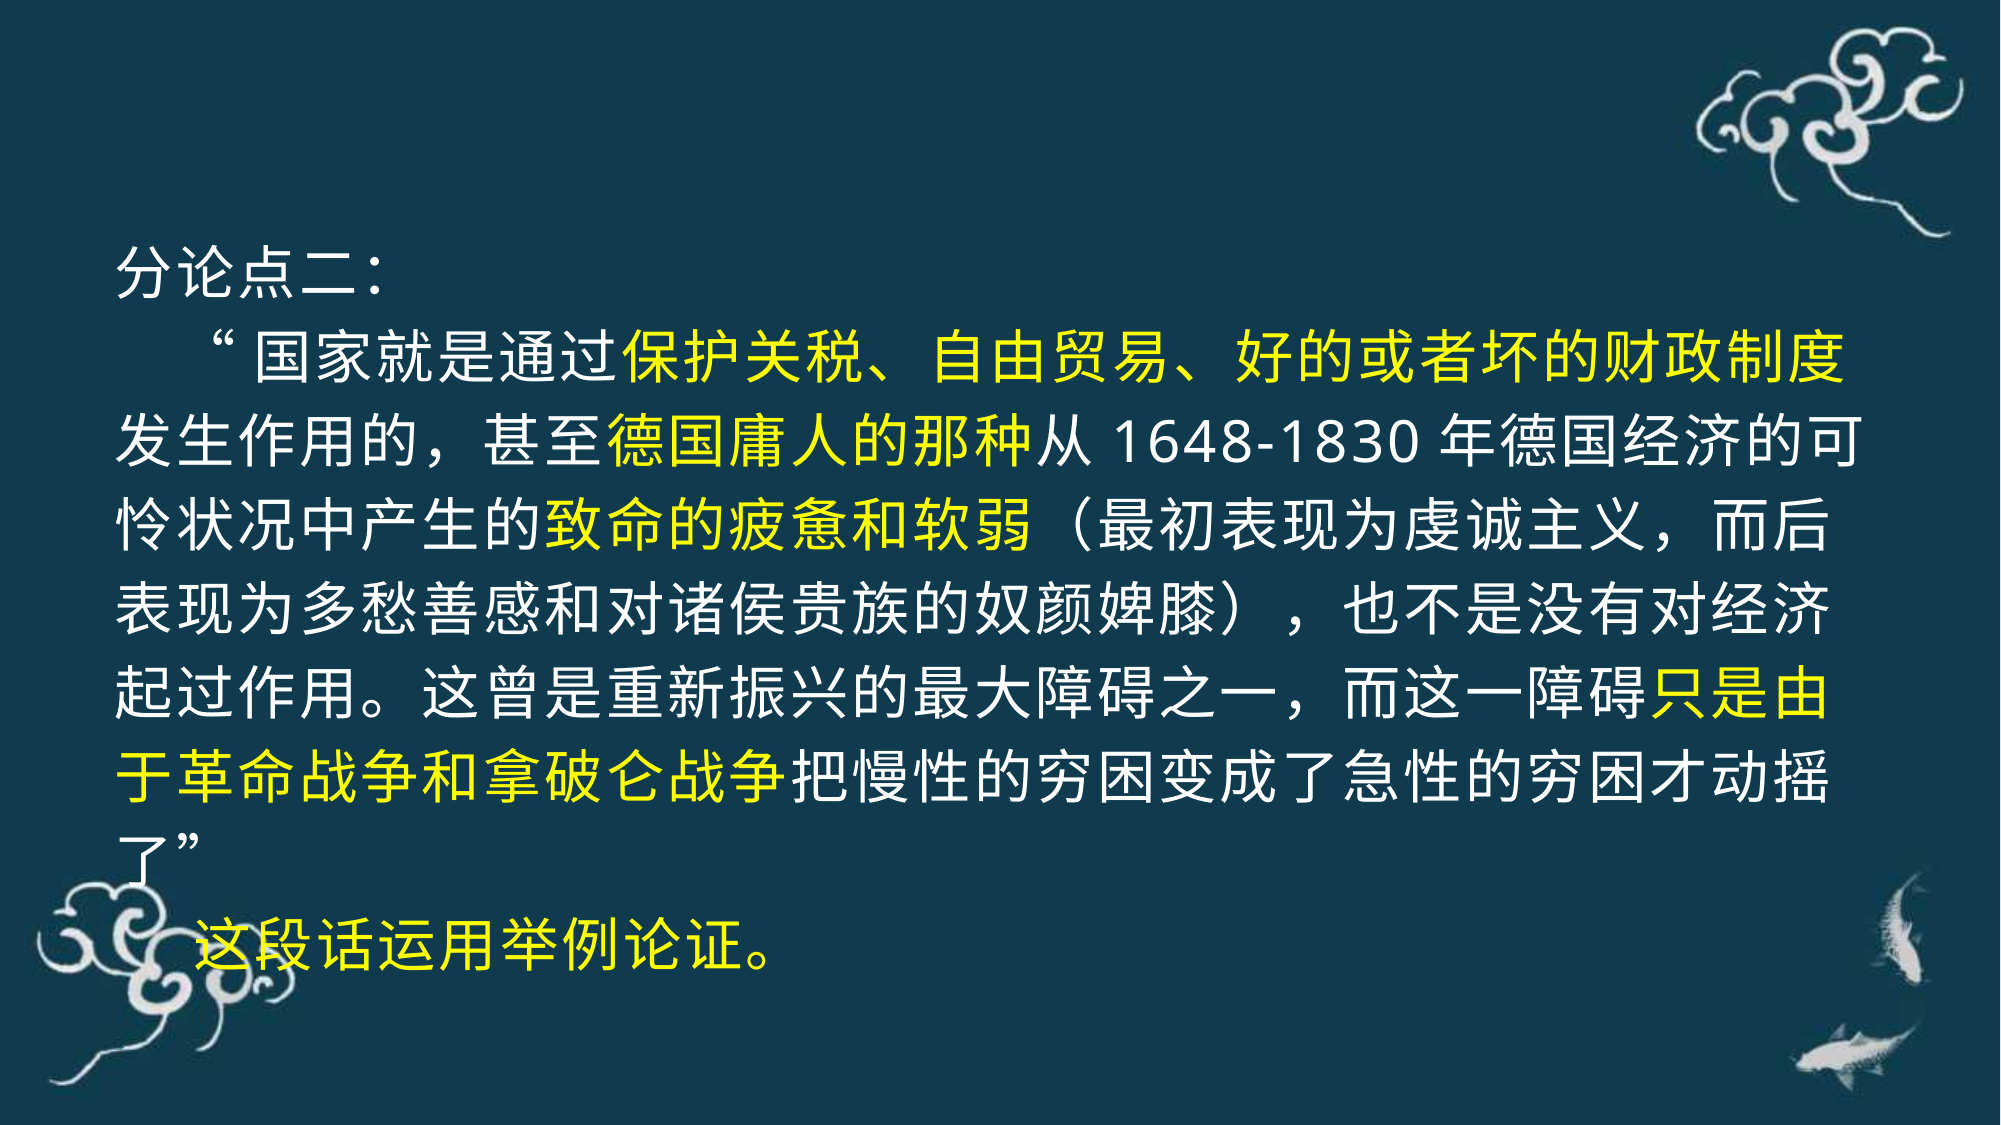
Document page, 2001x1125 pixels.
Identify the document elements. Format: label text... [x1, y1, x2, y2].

list 分论点二： “国家就是通过保护关税、自由贸易、好的或者坏的财政制度发生作用的，甚至德国庸人的那种从1648-1830年德国经济的可怜状况中产生的致命的疲惫和软弱（最初表现为虔诚主义，而后表现为多愁善感和对诸侯贵族的奴颜婢膝），也不是没有对经济起过作用。这曾是重新振兴的最大障碍之一，而这一障碍只是由于革命战争和拿破仑战争把慢性的穷困变成了急性的穷困才动摇了” 这段话运用举例论证。 [100, 214, 1900, 954]
picture [0, 0, 2001, 1125]
